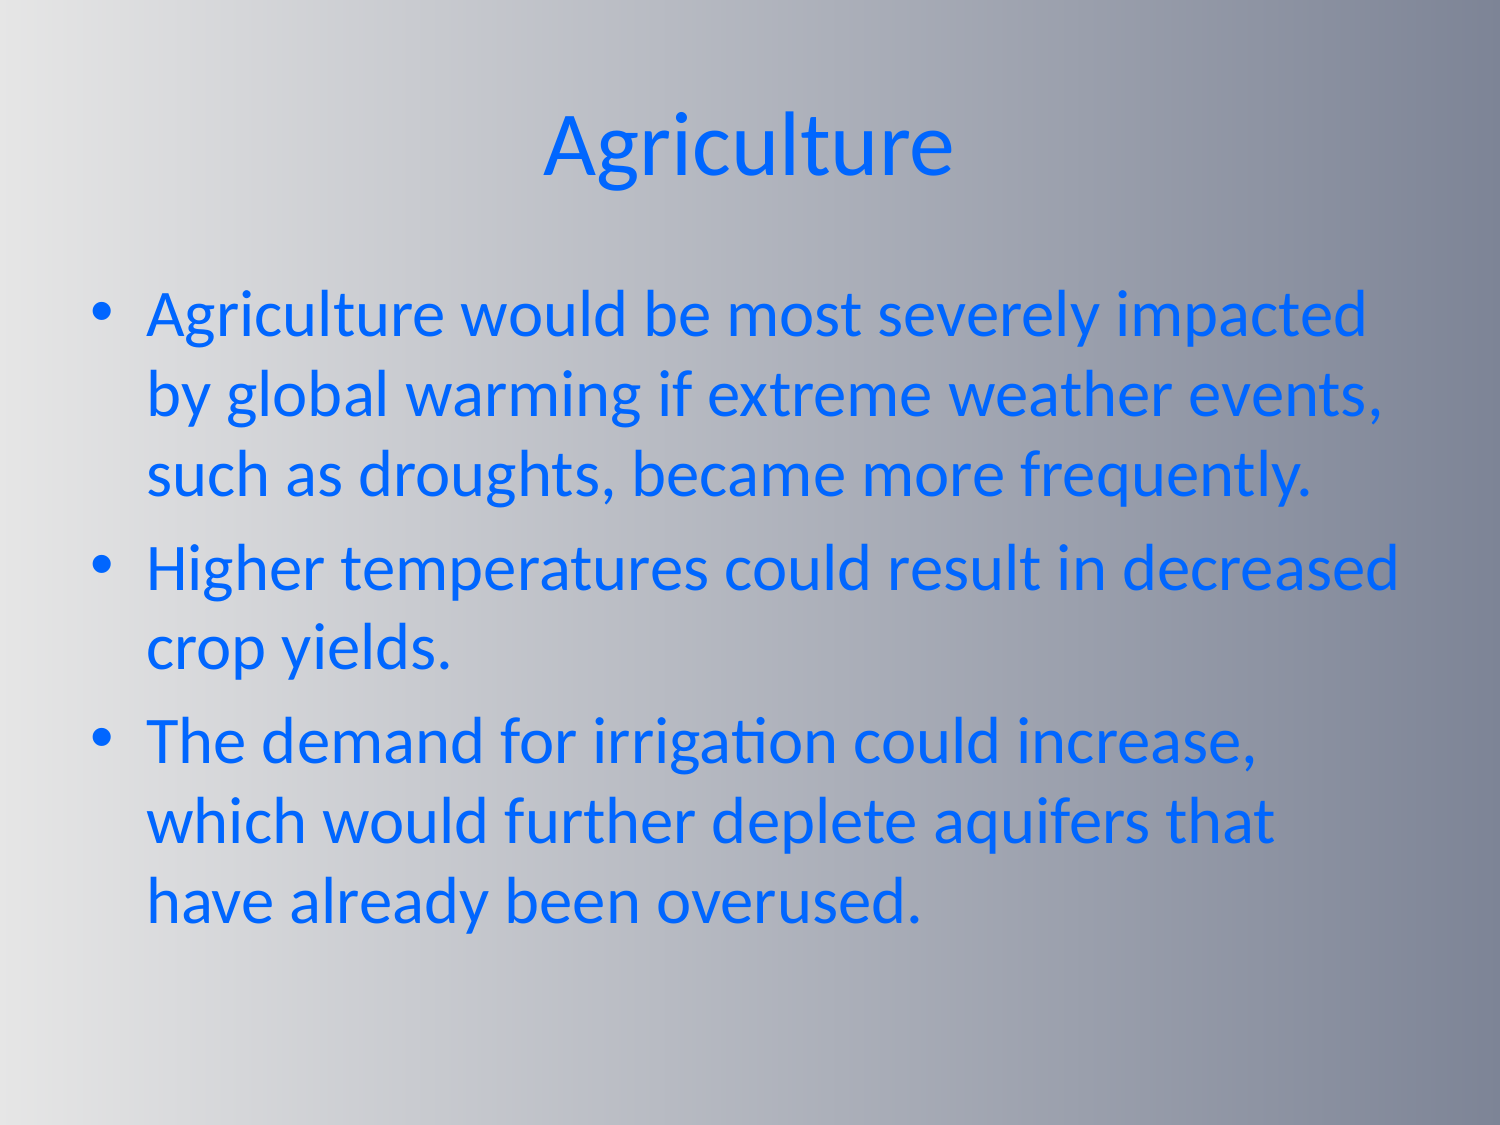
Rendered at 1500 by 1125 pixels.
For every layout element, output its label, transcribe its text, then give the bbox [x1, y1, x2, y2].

list Agriculture would be most severely impacted by global warming if extreme weather events, such as droughts, became more frequently. Higher temperatures could result in decreased crop yields. The demand for irrigation could increase, which would further deplete aquifers that have already been overused. [75, 262, 1425, 1005]
title Agriculture [75, 45, 1425, 233]
